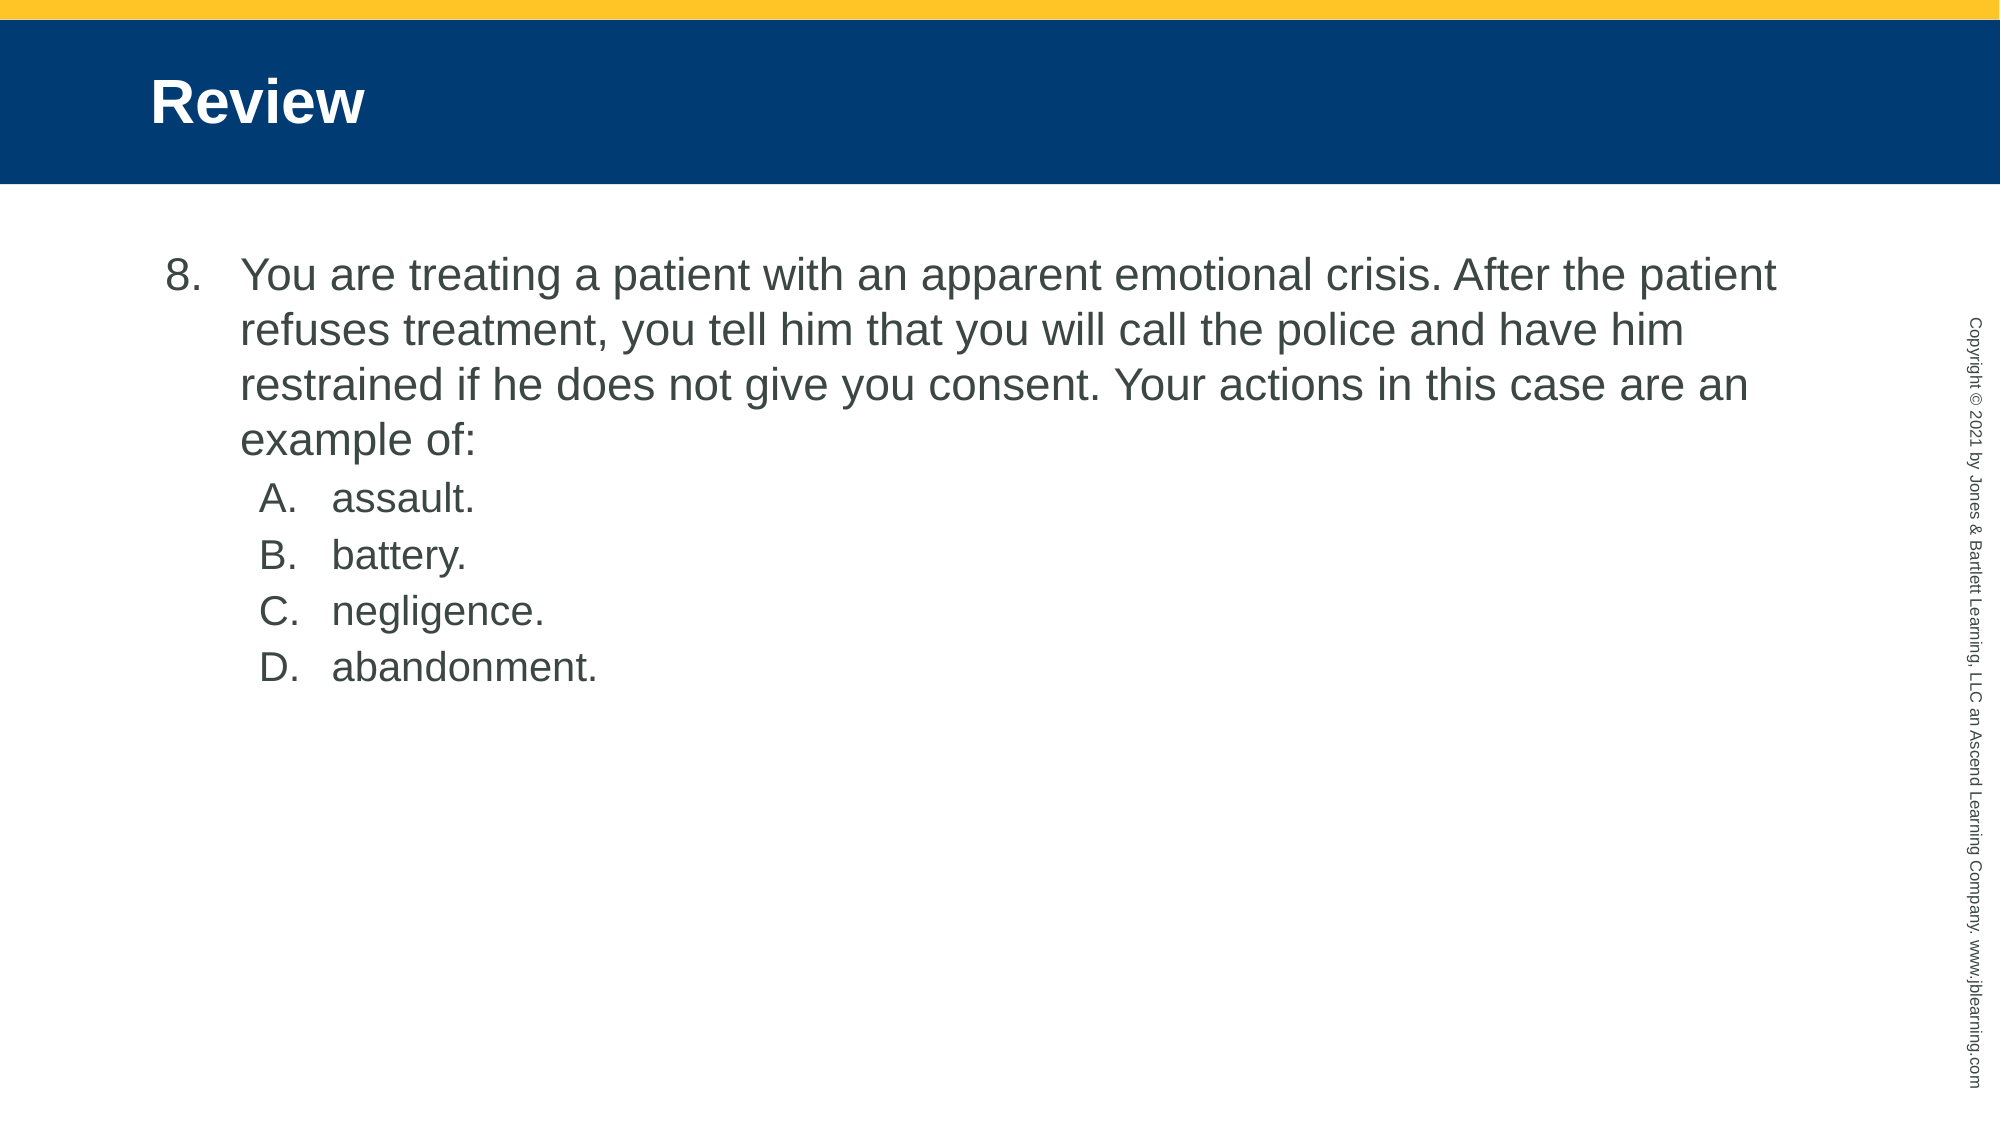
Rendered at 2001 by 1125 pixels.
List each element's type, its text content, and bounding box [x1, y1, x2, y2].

title Review [0, 19, 2000, 185]
list You are treating a patient with an apparent emotional crisis. After the patient refuses treatment, you tell him that you will call the police and have him restrained if he does not give you consent. Your actions in this case are an example of: assault. battery. negligence. abandonment. [150, 237, 1850, 1025]
